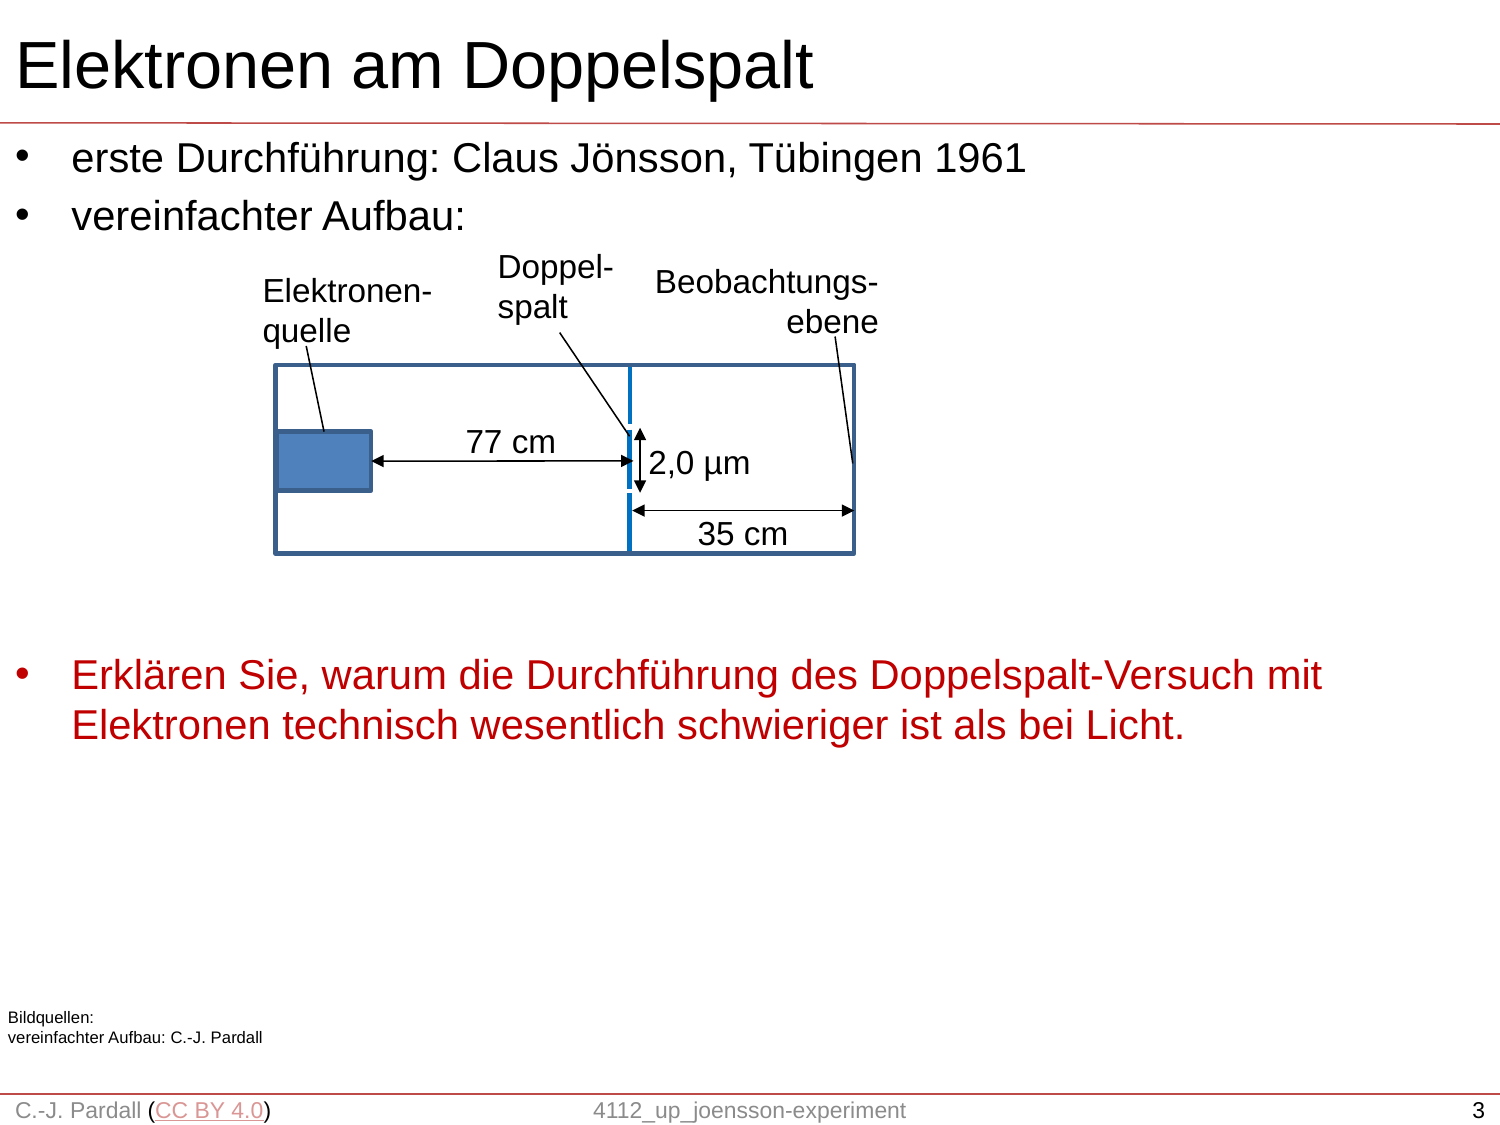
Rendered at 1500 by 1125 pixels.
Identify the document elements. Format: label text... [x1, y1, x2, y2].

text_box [247, 237, 894, 554]
slide_number C.-J. Pardall [0, 1094, 350, 1125]
title Elektronen am Doppelspalt [0, 0, 1500, 122]
footer 4112_up_joensson-experiment [512, 1094, 988, 1125]
text_box Bildquellen: vereinfachter Aufbau: C.-J. Pardall [0, 999, 1494, 1055]
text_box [371, 412, 855, 561]
list erste Durchführung: Claus Jönsson, Tübingen 1961 vereinfachter Aufbau: Erklären Sie, warum die Durchführung des Doppelspalt-Versuch mit Elektronen technisch wesentlich schwieriger ist als bei Licht. [0, 122, 1500, 1093]
